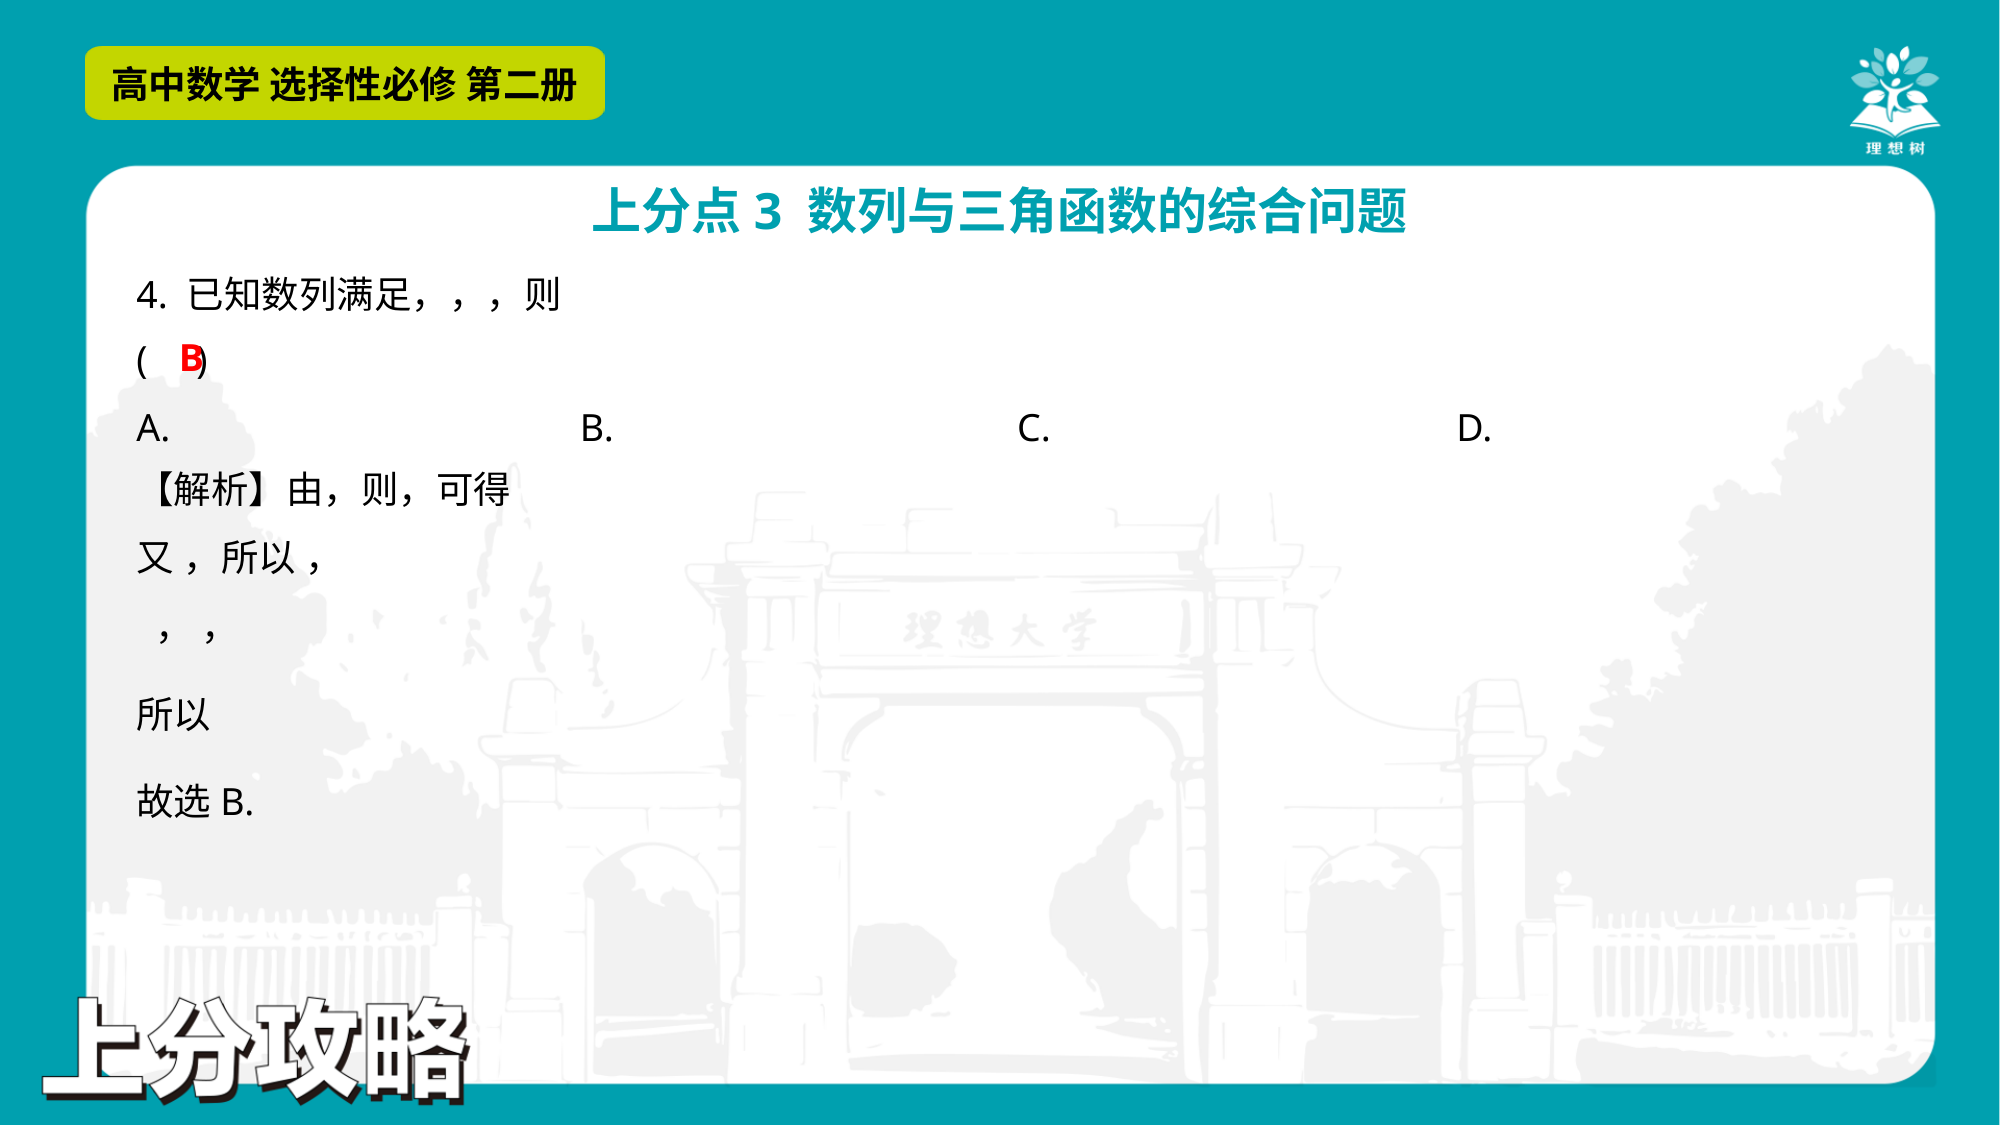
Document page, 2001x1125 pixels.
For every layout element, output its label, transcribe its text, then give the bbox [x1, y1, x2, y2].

picture [0, 0, 2000, 1125]
text_box B [164, 314, 219, 373]
